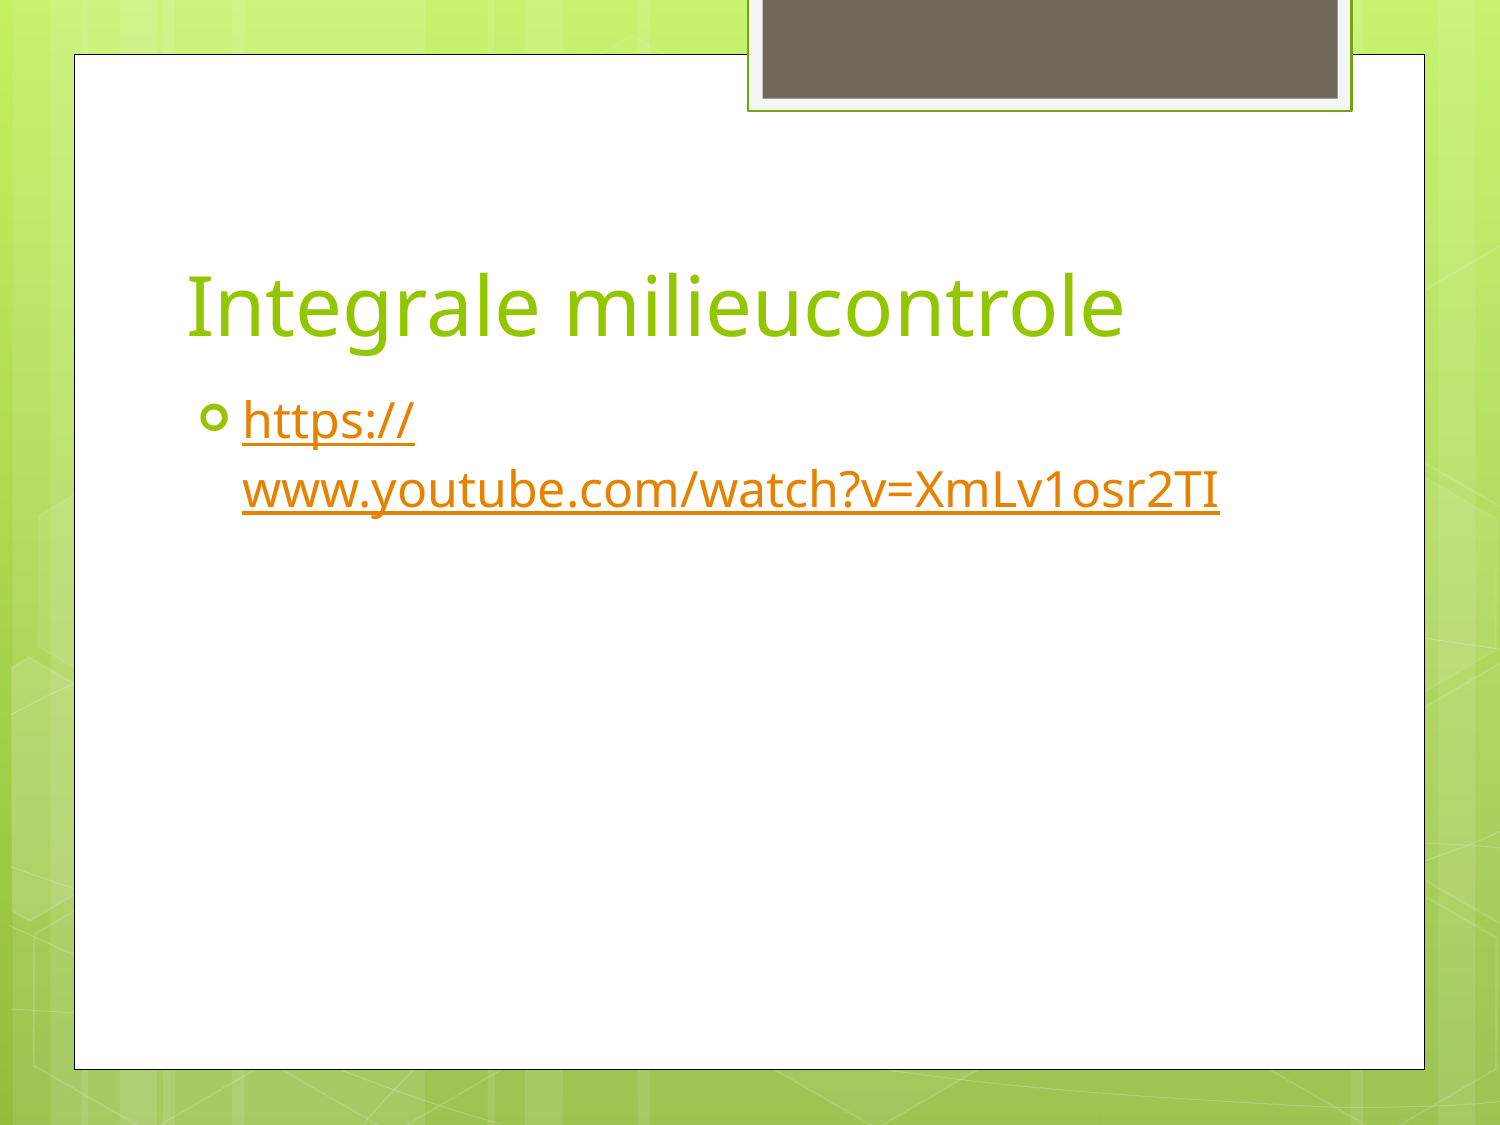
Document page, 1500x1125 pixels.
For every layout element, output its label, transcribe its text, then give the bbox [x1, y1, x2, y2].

title Integrale milieucontrole [171, 172, 1324, 361]
list https://www.youtube.com/watch?v=XmLv1osr2TI [171, 381, 1283, 957]
